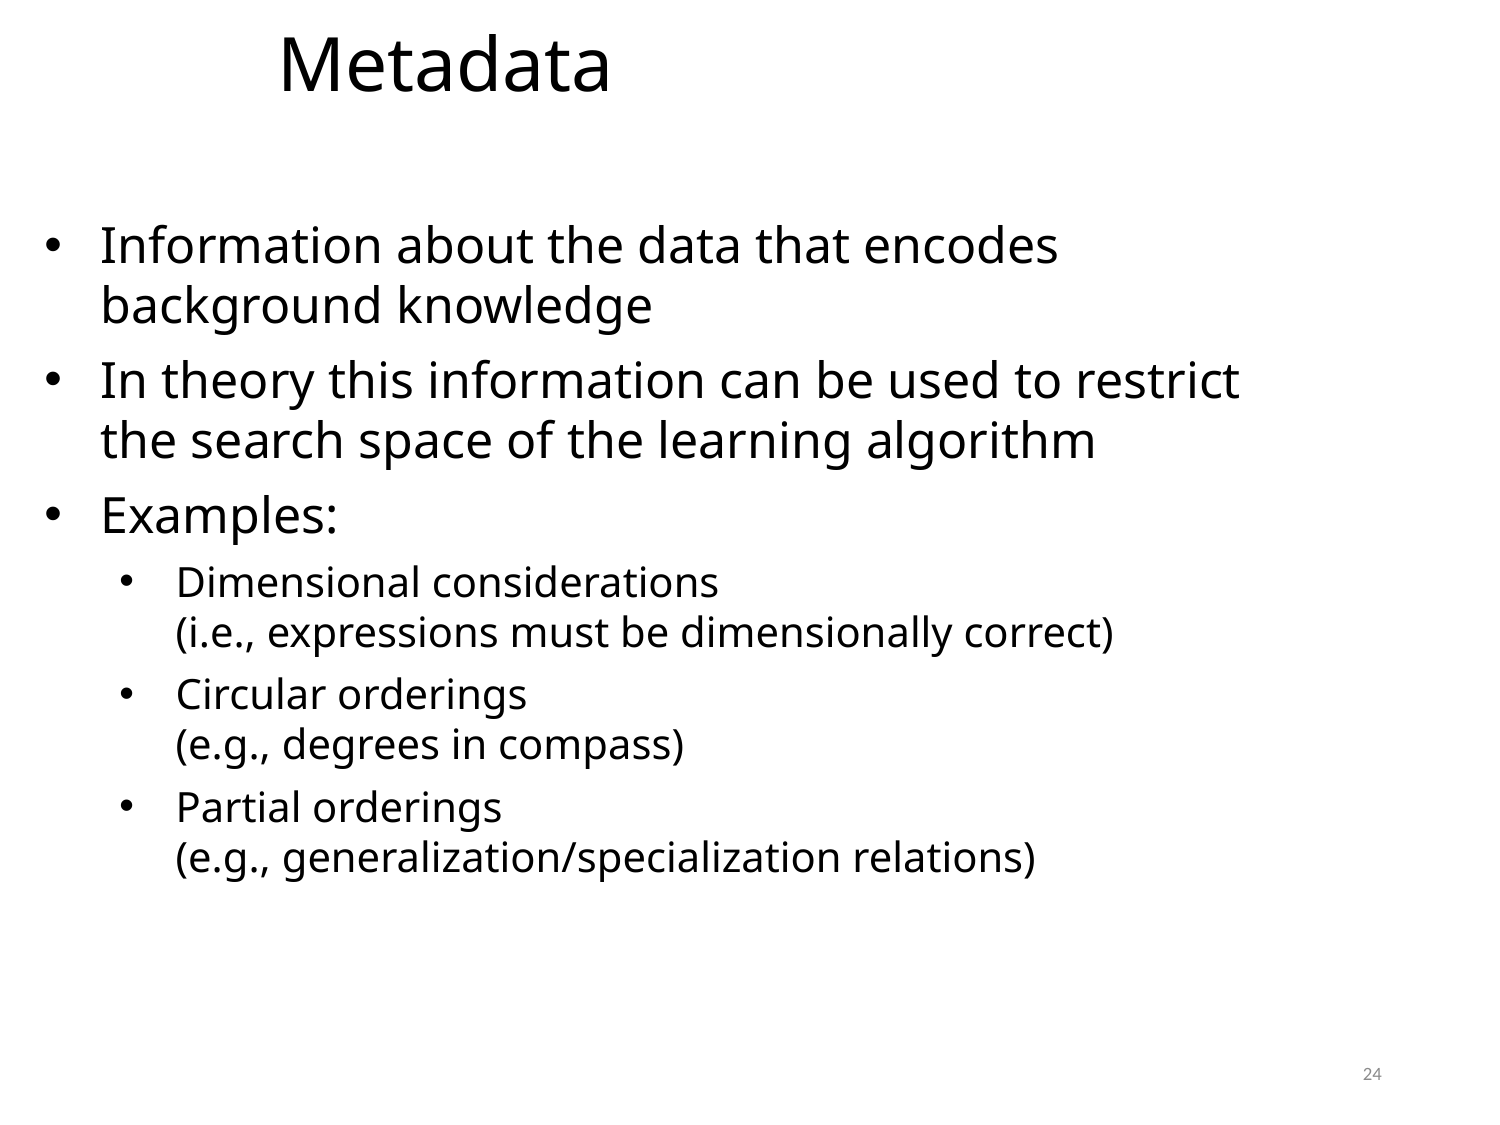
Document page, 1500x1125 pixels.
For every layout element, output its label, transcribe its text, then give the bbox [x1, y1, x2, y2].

title Metadata [262, 0, 1500, 148]
slide_number 24 [1059, 1042, 1397, 1103]
text_box Information about the data that encodes background knowledge In theory this information can be used to restrict the search space of the learning algorithm Examples: Dimensional considerations (i.e., expressions must be dimensionally correct) Circular orderings (e.g., degrees in compass) Partial orderings (e.g., generalization/specialization relations) [29, 206, 1329, 888]
